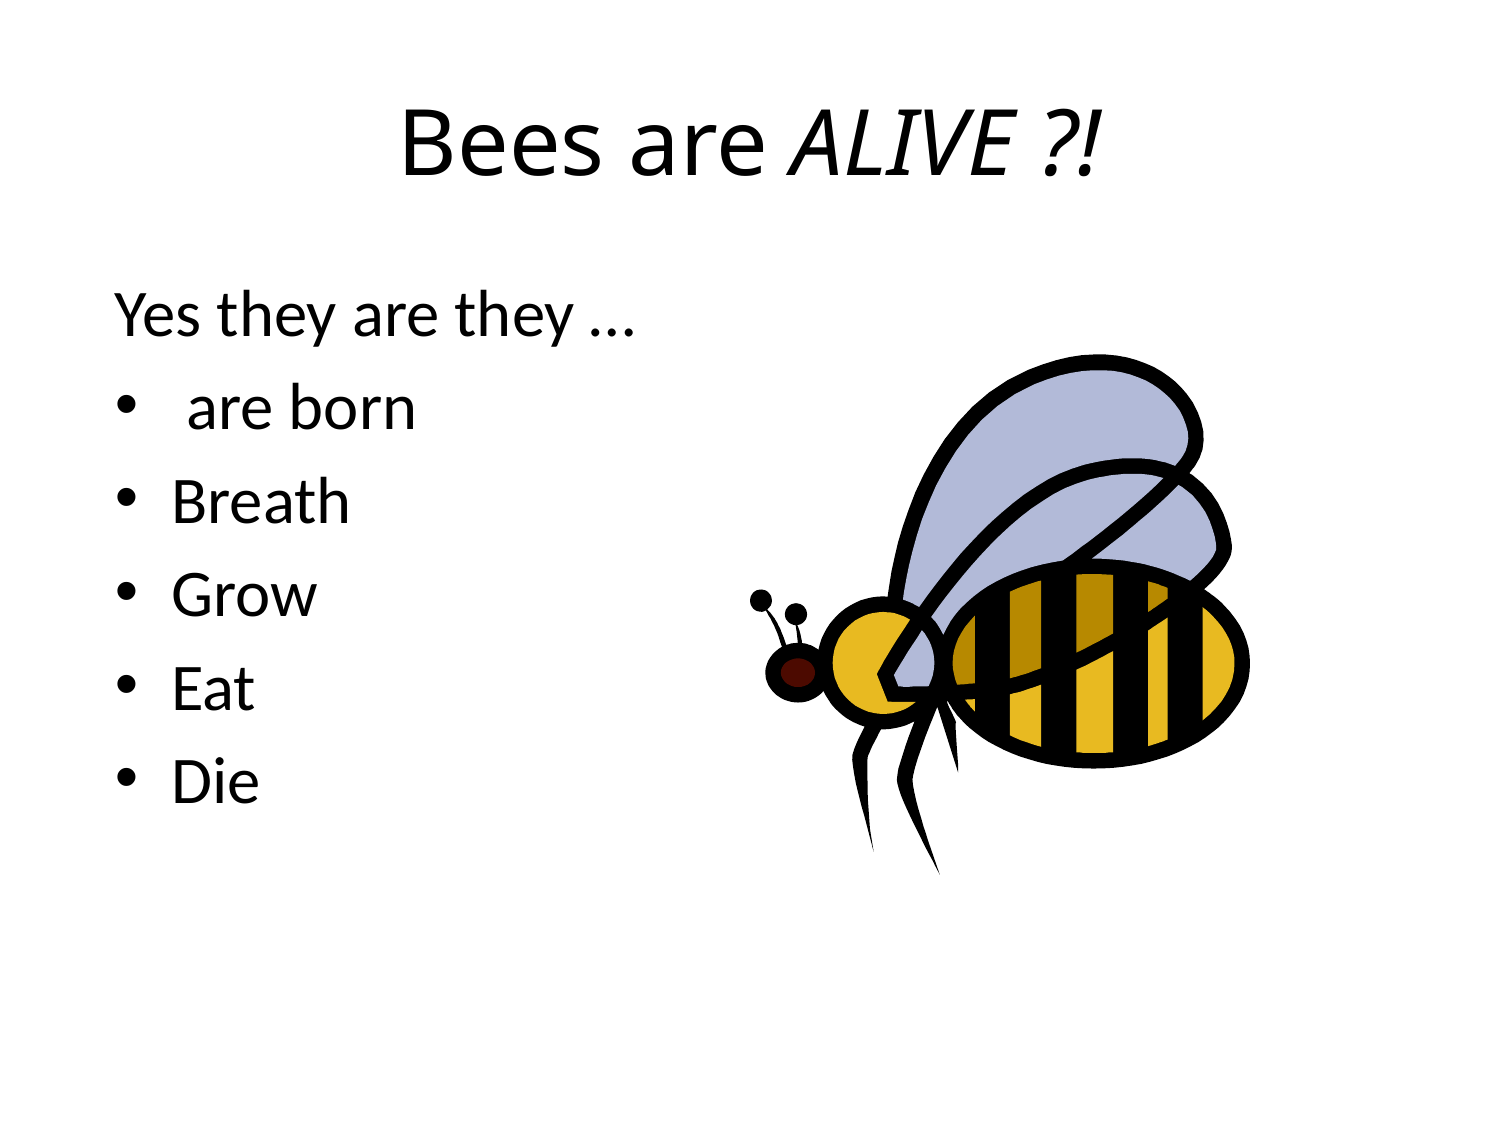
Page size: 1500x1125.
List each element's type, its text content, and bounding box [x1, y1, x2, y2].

picture [749, 337, 1251, 876]
title Bees are ALIVE ?! [75, 45, 1425, 233]
list Yes they are they … are born Breath Grow Eat Die [99, 262, 1450, 1005]
